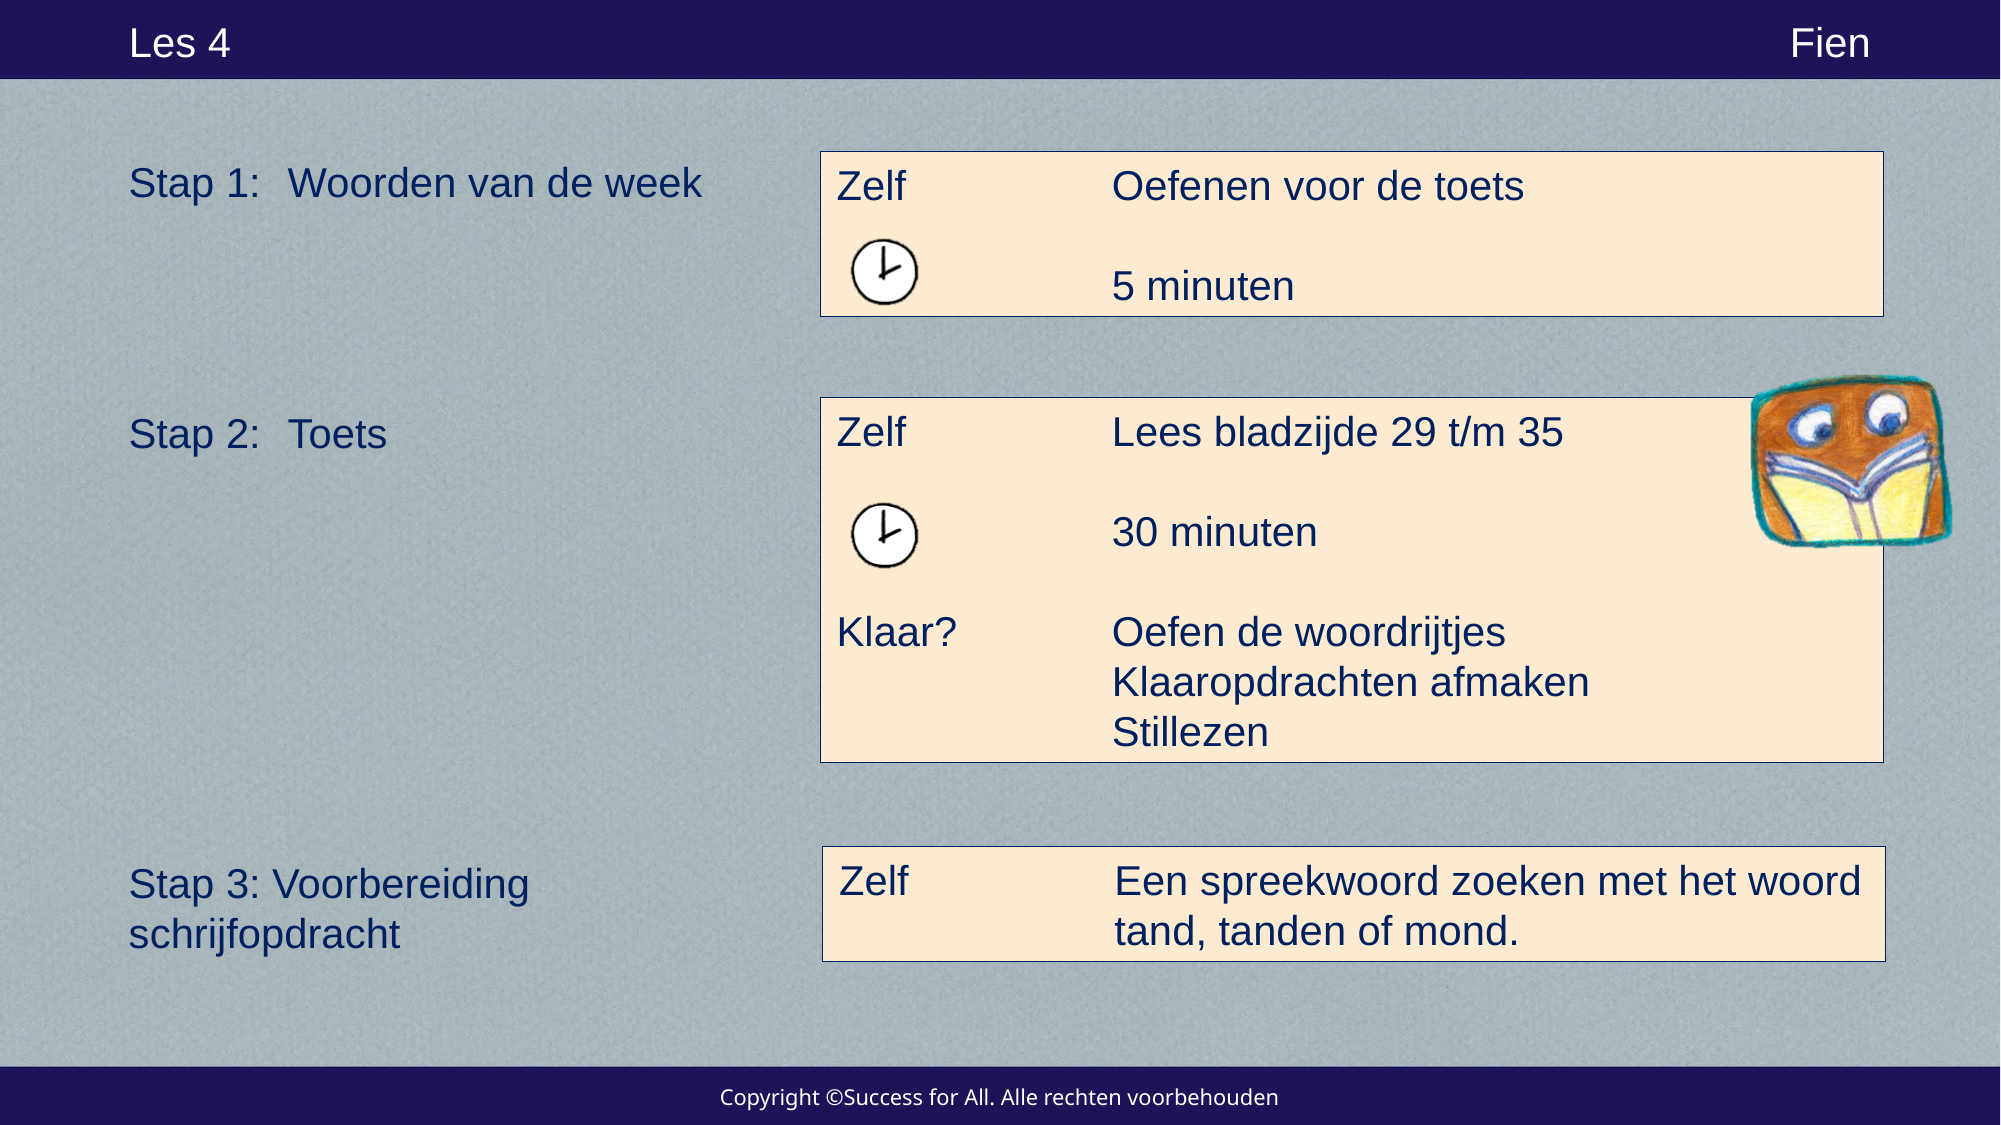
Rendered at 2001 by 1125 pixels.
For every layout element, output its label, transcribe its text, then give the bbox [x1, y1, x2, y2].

text_box Fien [999, 8, 1886, 73]
text_box Les 4 [114, 8, 354, 73]
text_box Stap 1: Woorden van de week Stap 2: Toets Stap 3: Voorbereiding schrijfopdracht [114, 148, 821, 964]
text_box Copyright ©Success for All. Alle rechten voorbehouden [0, 1076, 2000, 1125]
text_box Zelf Oefenen voor de toets 5 minuten [821, 151, 1884, 317]
text_box Zelf Een spreekwoord zoeken met het woord tand, tanden of mond. [822, 846, 1886, 962]
picture [0, 0, 2001, 1125]
text_box Zelf Lees bladzijde 29 t/m 35 30 minuten Klaar? Oefen de woordrijtjes Klaaropdrachten afmaken Stillezen [821, 397, 1884, 763]
